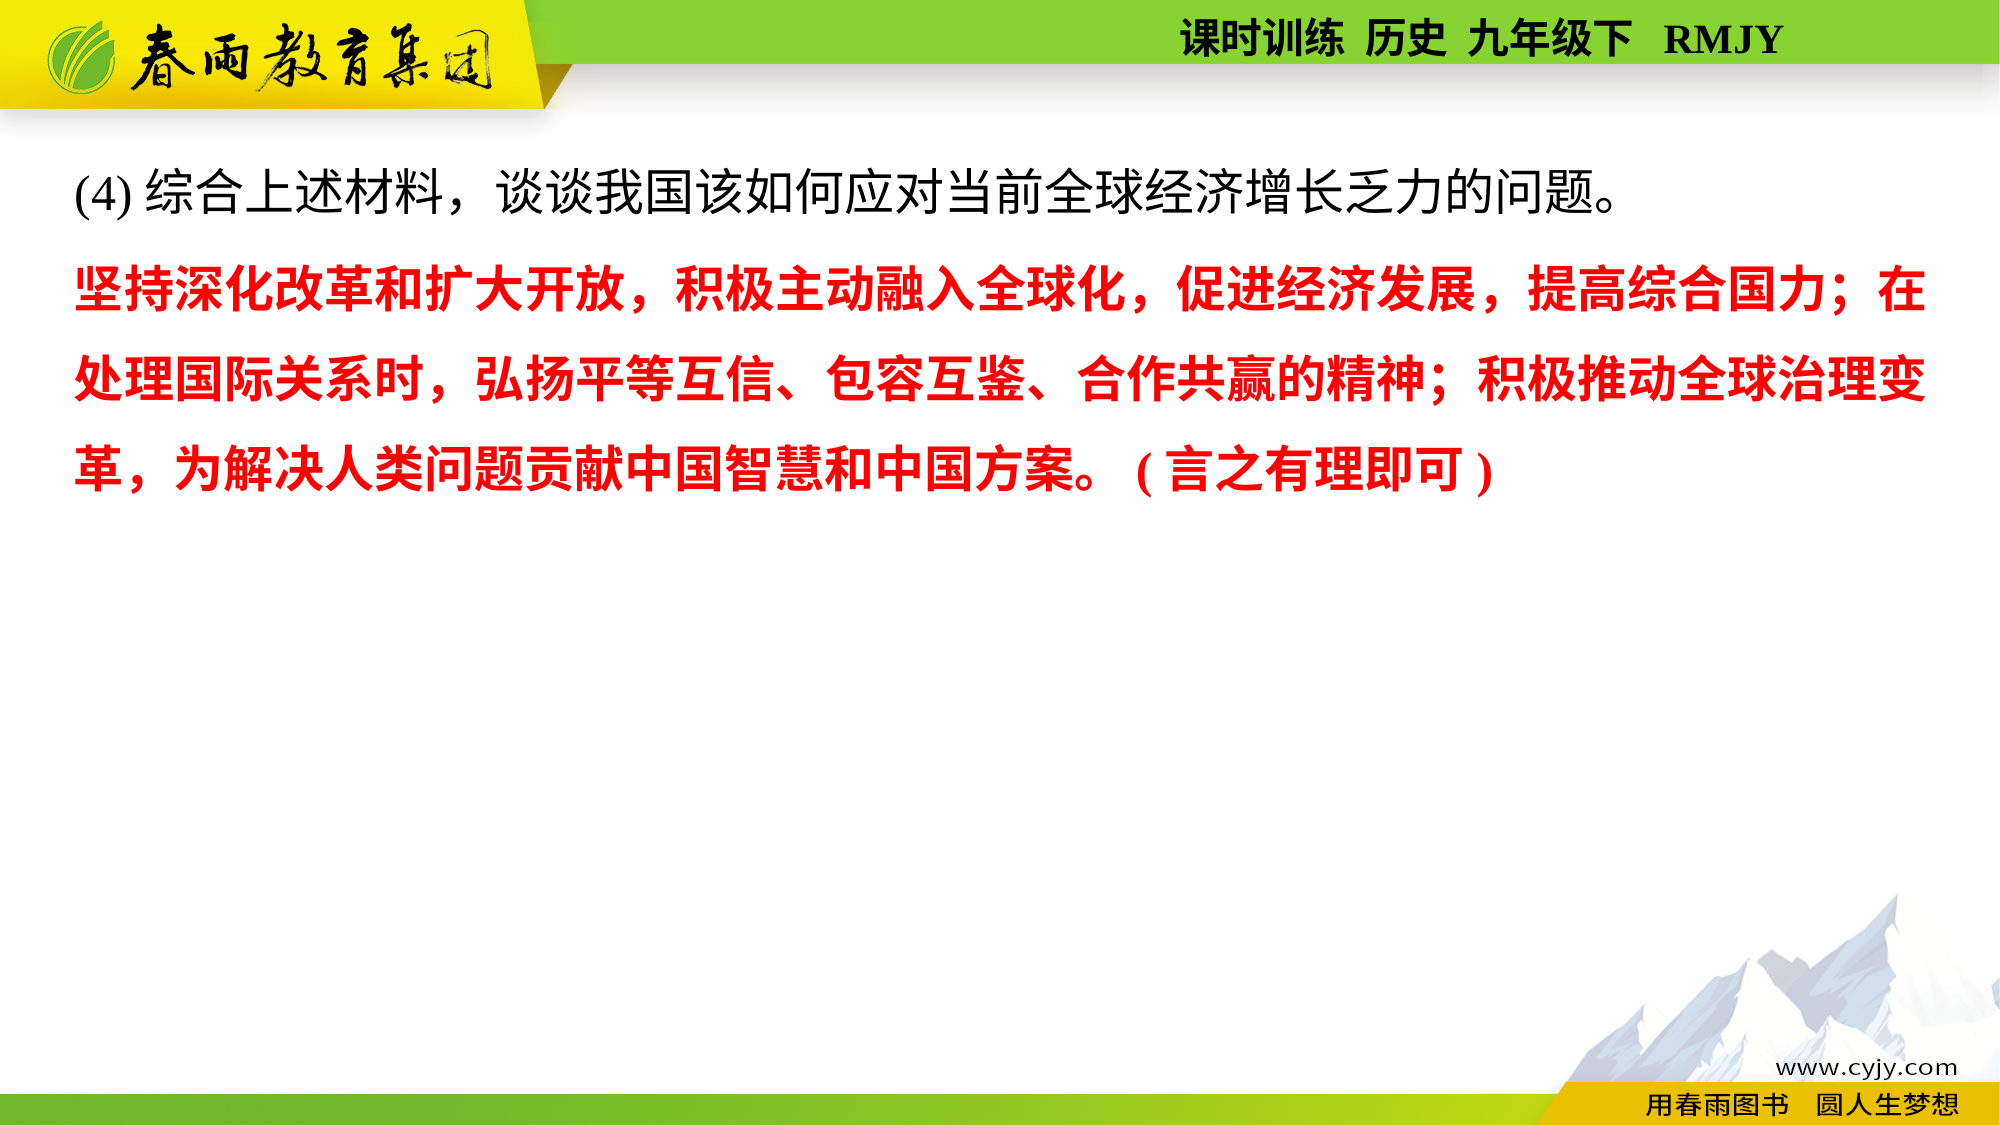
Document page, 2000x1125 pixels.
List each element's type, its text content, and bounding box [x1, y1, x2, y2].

picture [0, 0, 2000, 1125]
list (4)综合上述材料，谈谈我国该如何应对当前全球经济增长乏力的问题。 [59, 122, 1944, 217]
text_box 坚持深化改革和扩大开放，积极主动融入全球化，促进经济发展，提高综合国力；在处理国际关系时，弘扬平等互信、包容互鉴、合作共赢的精神；积极推动全球治理变革，为解决人类问题贡献中国智慧和中国方案。(言之有理即可) [59, 219, 1944, 505]
